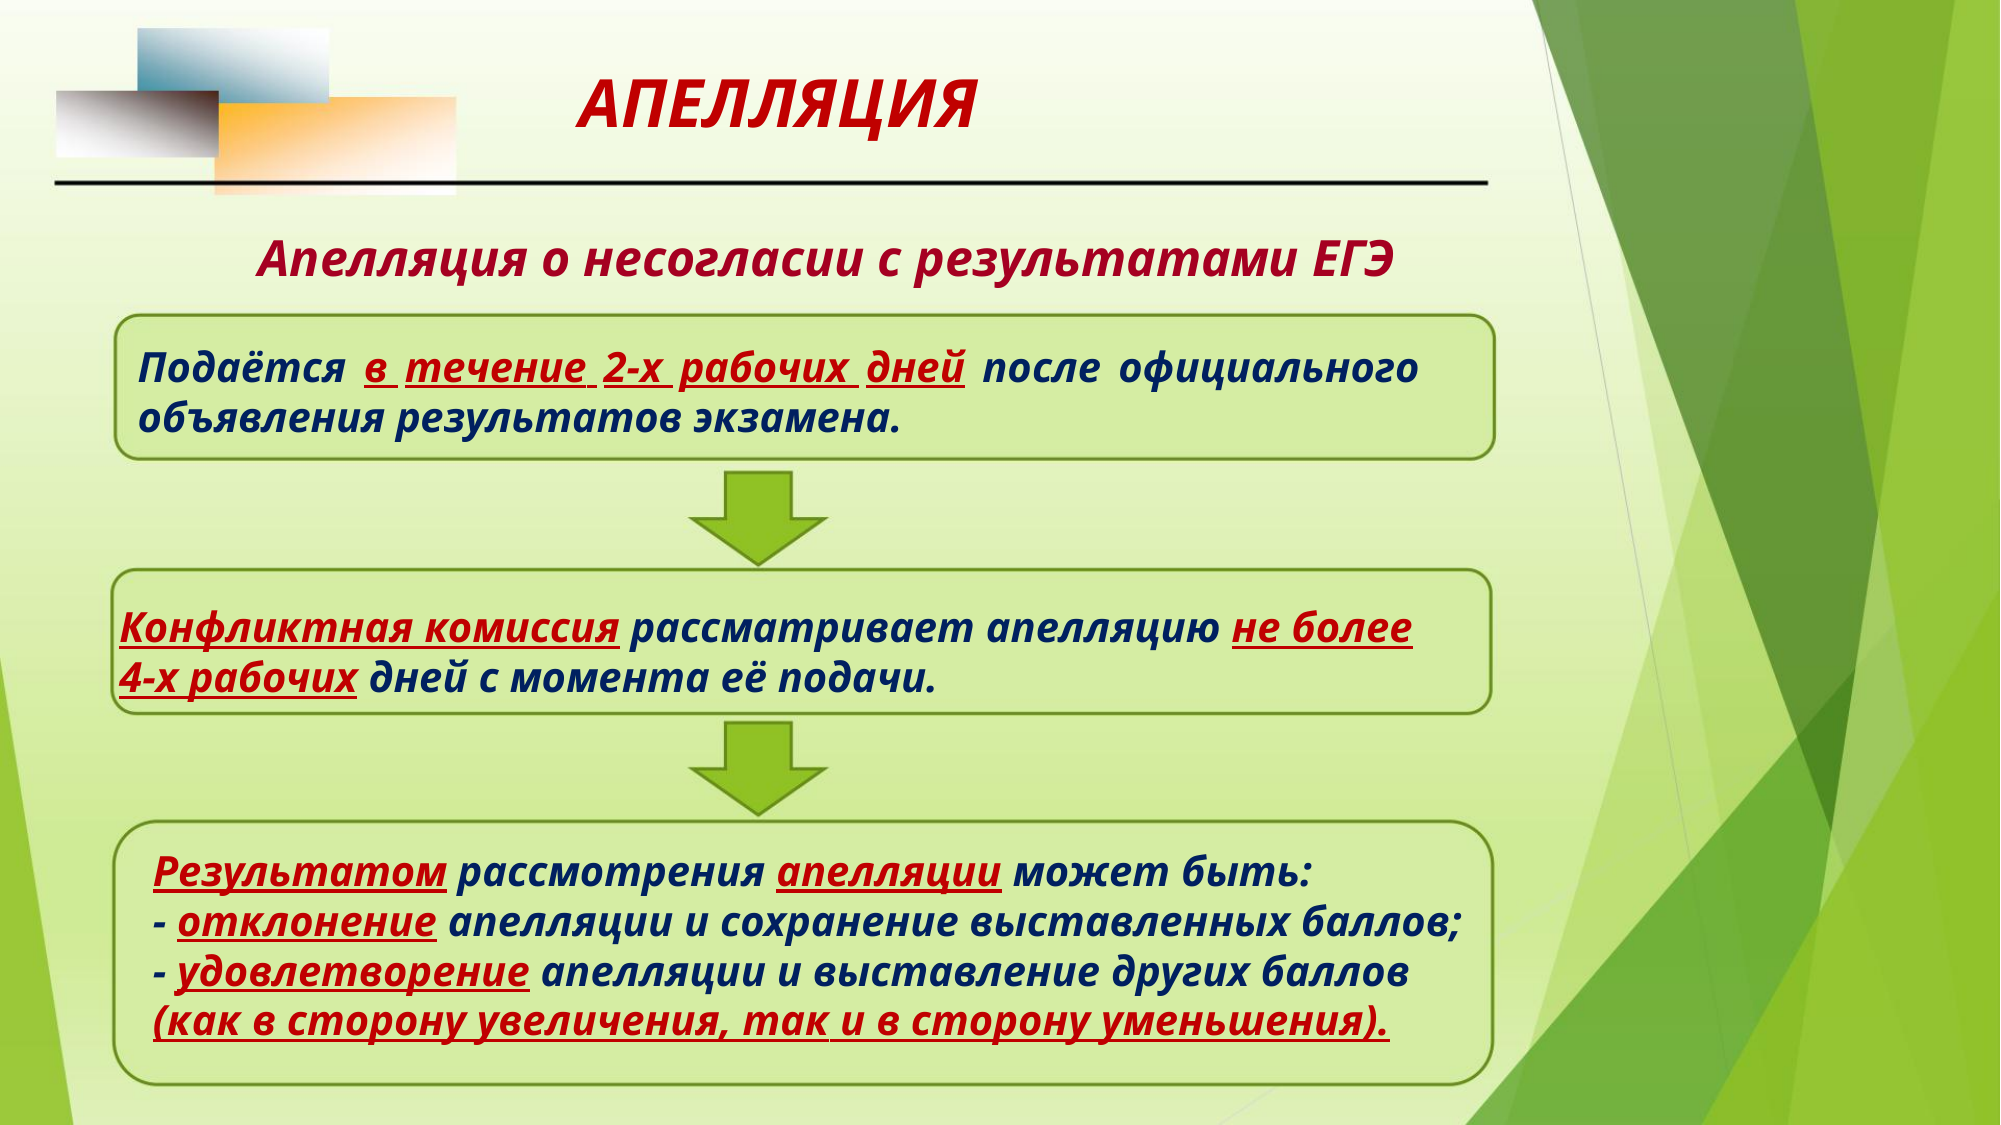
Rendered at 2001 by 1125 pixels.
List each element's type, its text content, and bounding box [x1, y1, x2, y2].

text_box [0, 0, 2000, 1125]
text_box Апелляция о несогласии с результатами ЕГЭ [258, 230, 1463, 287]
text_box АПЕЛЛЯЦИЯ [579, 66, 1031, 142]
text_box Результатом рассмотрения апелляции может быть: - отклонение апелляции и сохранение выставленных баллов; - удовлетворение апелляции и выставление других баллов (как в сторону увеличения, так и в сторону уменьшения). [152, 847, 1506, 1045]
text_box Конфликтная комиссия рассматривает апелляцию не более 4-х рабочих дней с момента её подачи. [119, 604, 1450, 701]
text_box Подаётся в течение 2-х рабочих дней после официального объявления результатов экзамена. [137, 343, 1472, 441]
